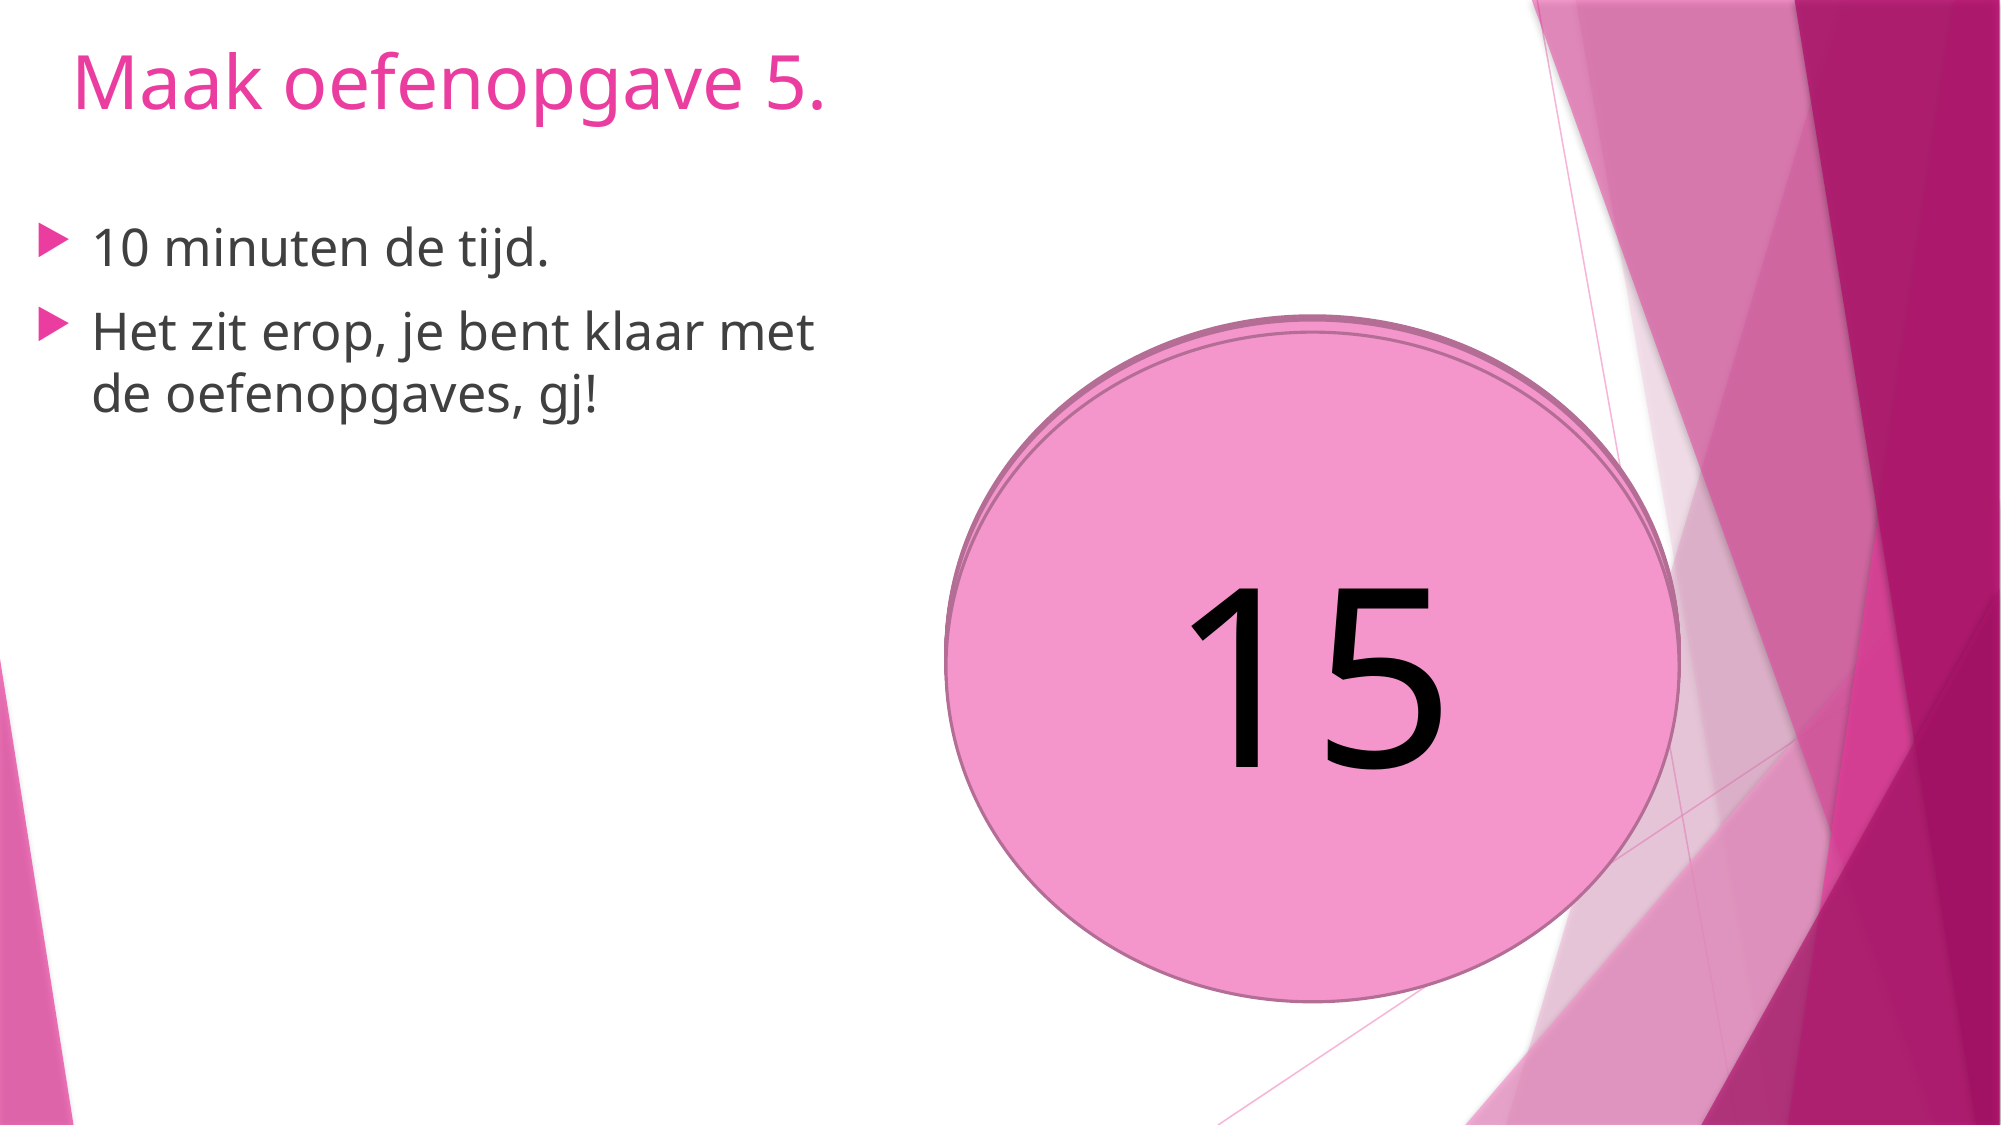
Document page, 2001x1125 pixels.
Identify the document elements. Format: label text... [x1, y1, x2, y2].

text_box 15 [944, 330, 1681, 1004]
text_box 14 [944, 318, 1681, 648]
title Maak oefenopgave 5. [56, 27, 1522, 319]
text_box 10 [959, 314, 1668, 562]
list 10 minuten de tijd. Het zit erop, je bent klaar met de oefenopgaves, gj! [19, 207, 865, 1112]
